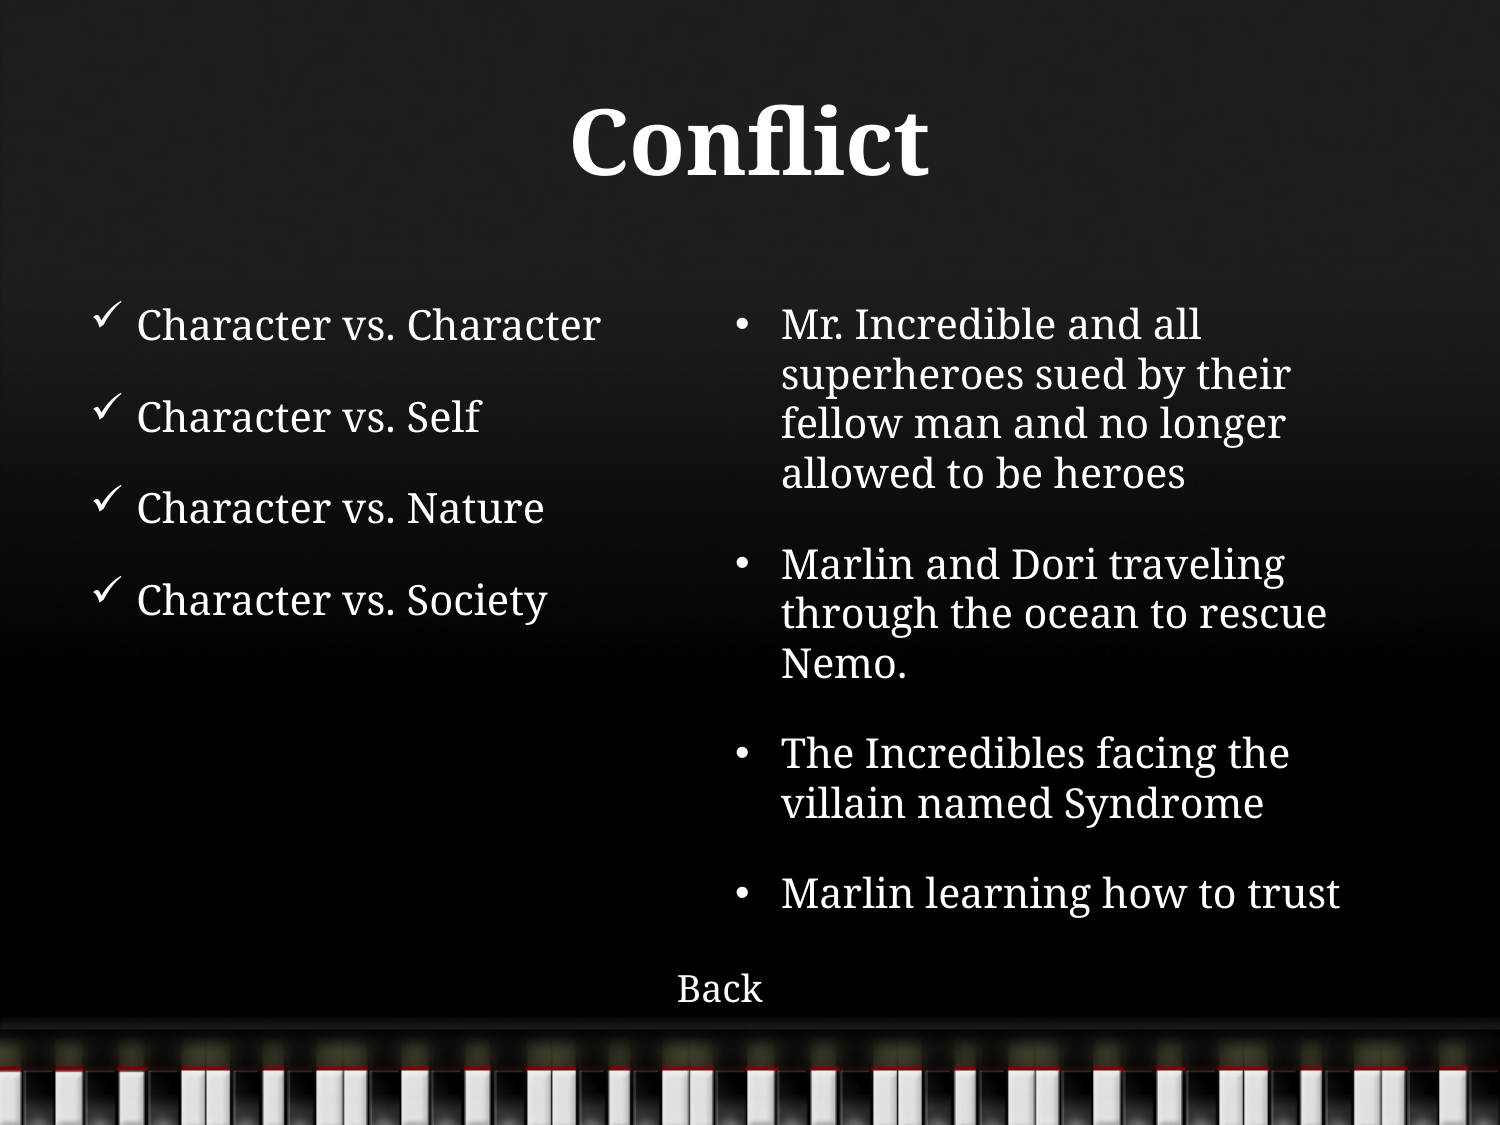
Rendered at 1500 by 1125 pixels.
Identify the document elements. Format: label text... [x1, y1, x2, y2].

list Character vs. Character Character vs. Self Character vs. Nature Character vs. Society [75, 291, 720, 927]
list Mr. Incredible and all superheroes sued by their fellow man and no longer allowed to be heroes Marlin and Dori traveling through the ocean to rescue Nemo. The Incredibles facing the villain named Syndrome Marlin learning how to trust [720, 291, 1365, 927]
picture [0, 0, 1500, 1125]
title Conflict [75, 45, 1425, 233]
text_box Back [555, 957, 885, 1018]
